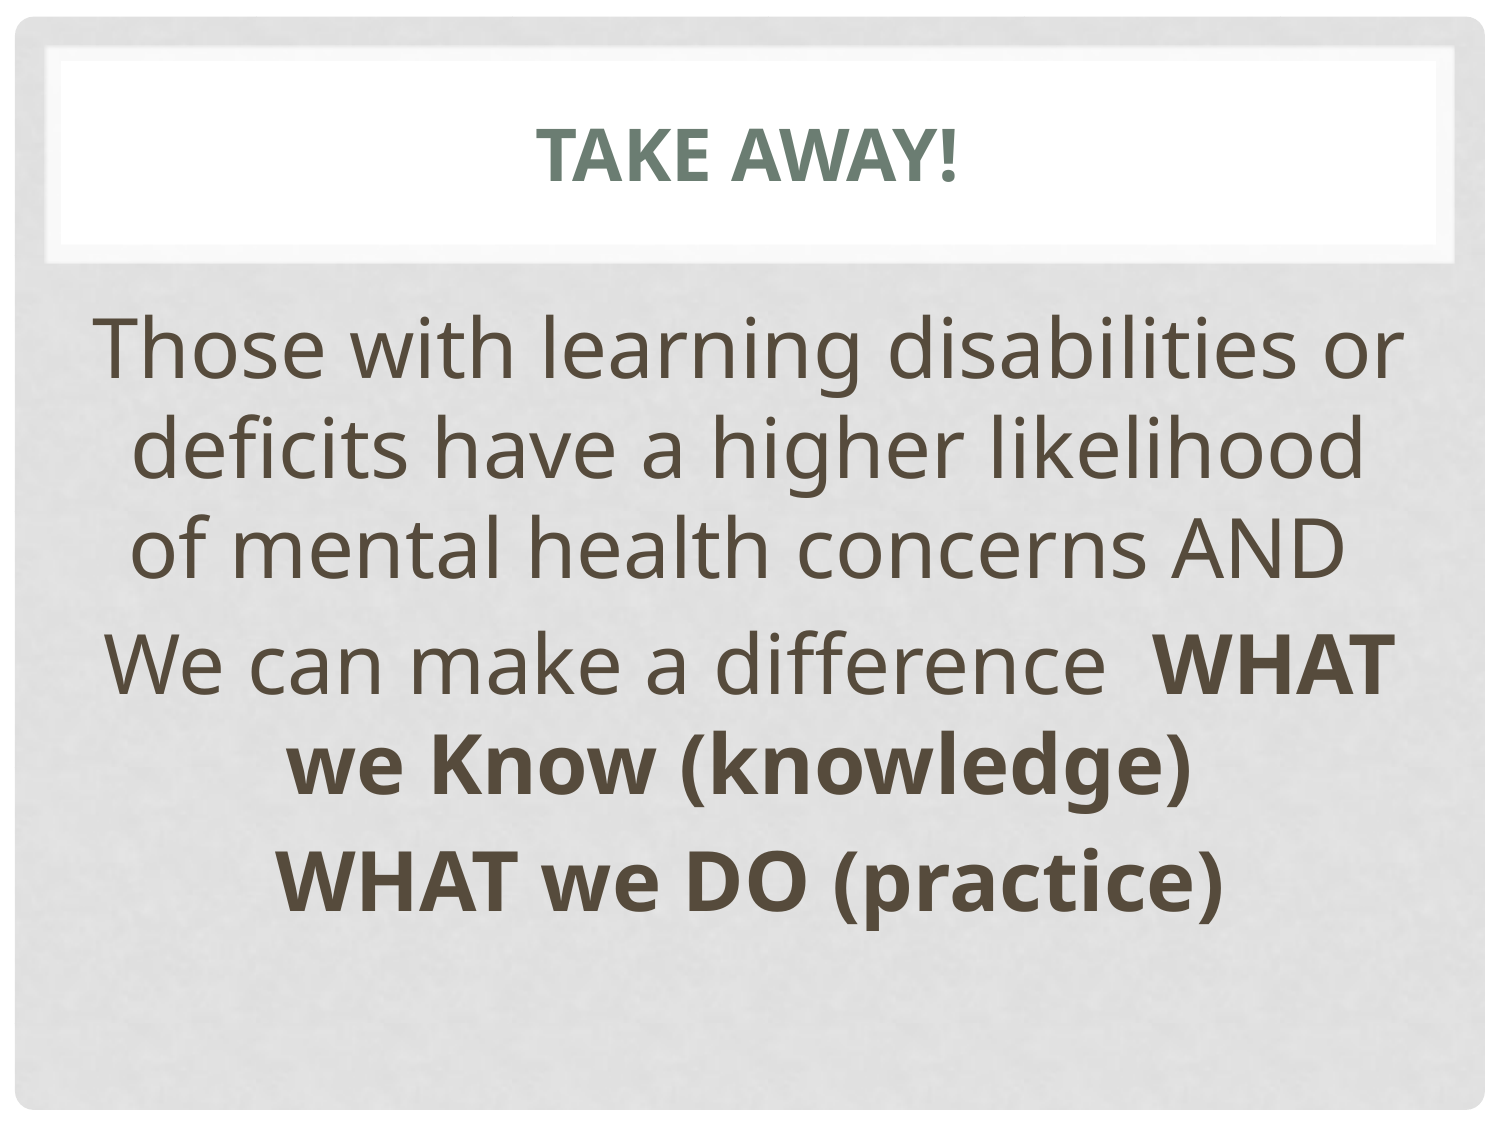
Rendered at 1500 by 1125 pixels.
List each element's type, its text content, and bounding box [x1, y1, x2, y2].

title TAKE AWAY! [69, 66, 1425, 238]
list Those with learning disabilities or deficits have a higher likelihood of mental health concerns AND We can make a difference WHAT we Know (knowledge) WHAT we DO (practice) [75, 287, 1425, 1005]
